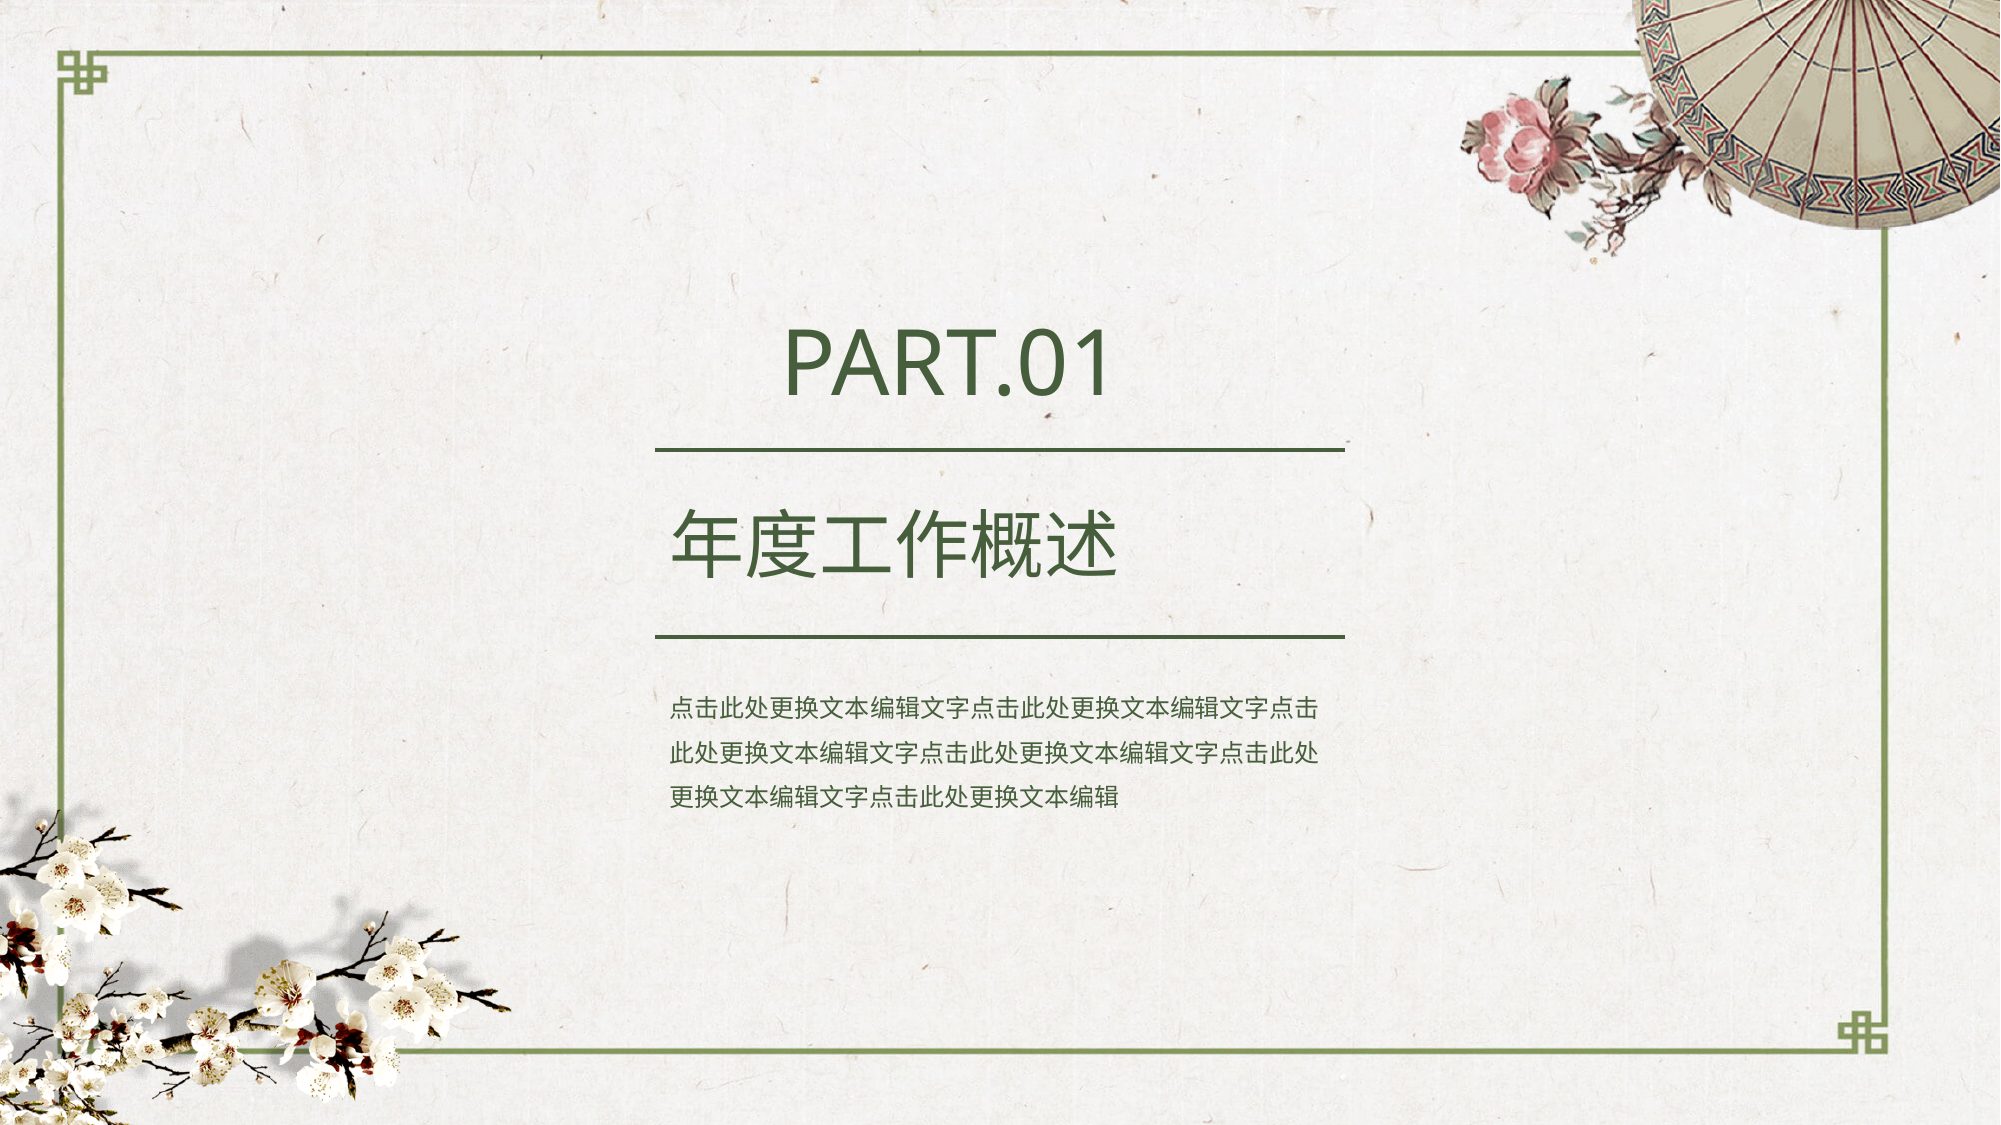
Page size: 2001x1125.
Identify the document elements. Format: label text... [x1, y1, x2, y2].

picture [0, 0, 2000, 1125]
text_box PART.01 [765, 296, 1235, 421]
text_box 点击此处更换文本编辑文字点击此处更换文本编辑文字点击此处更换文本编辑文字点击此处更换文本编辑文字点击此处更换文本编辑文字点击此处更换文本编辑 [655, 669, 1345, 820]
text_box 年度工作概述 [655, 490, 1345, 596]
